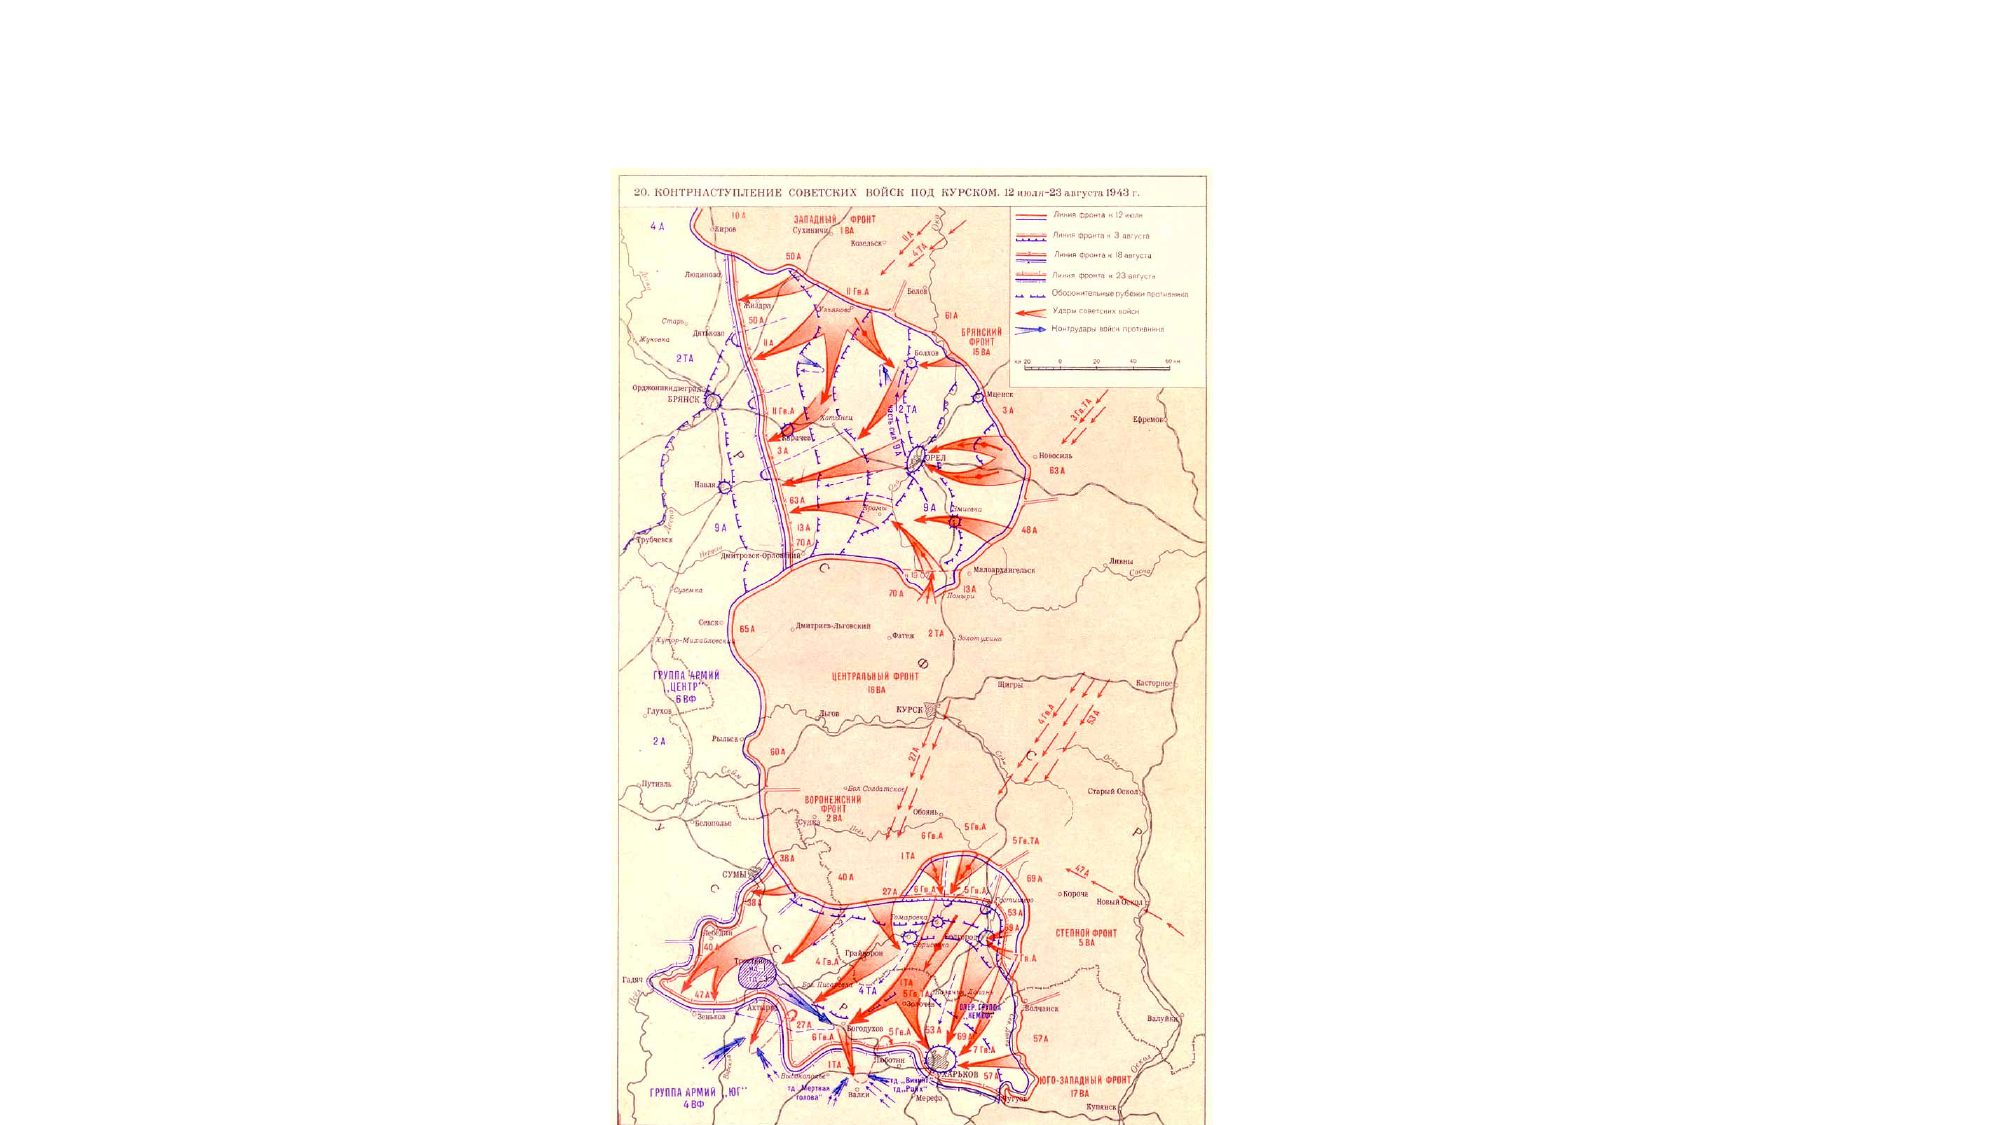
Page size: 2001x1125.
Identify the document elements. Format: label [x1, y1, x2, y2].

list [611, 168, 1213, 1125]
